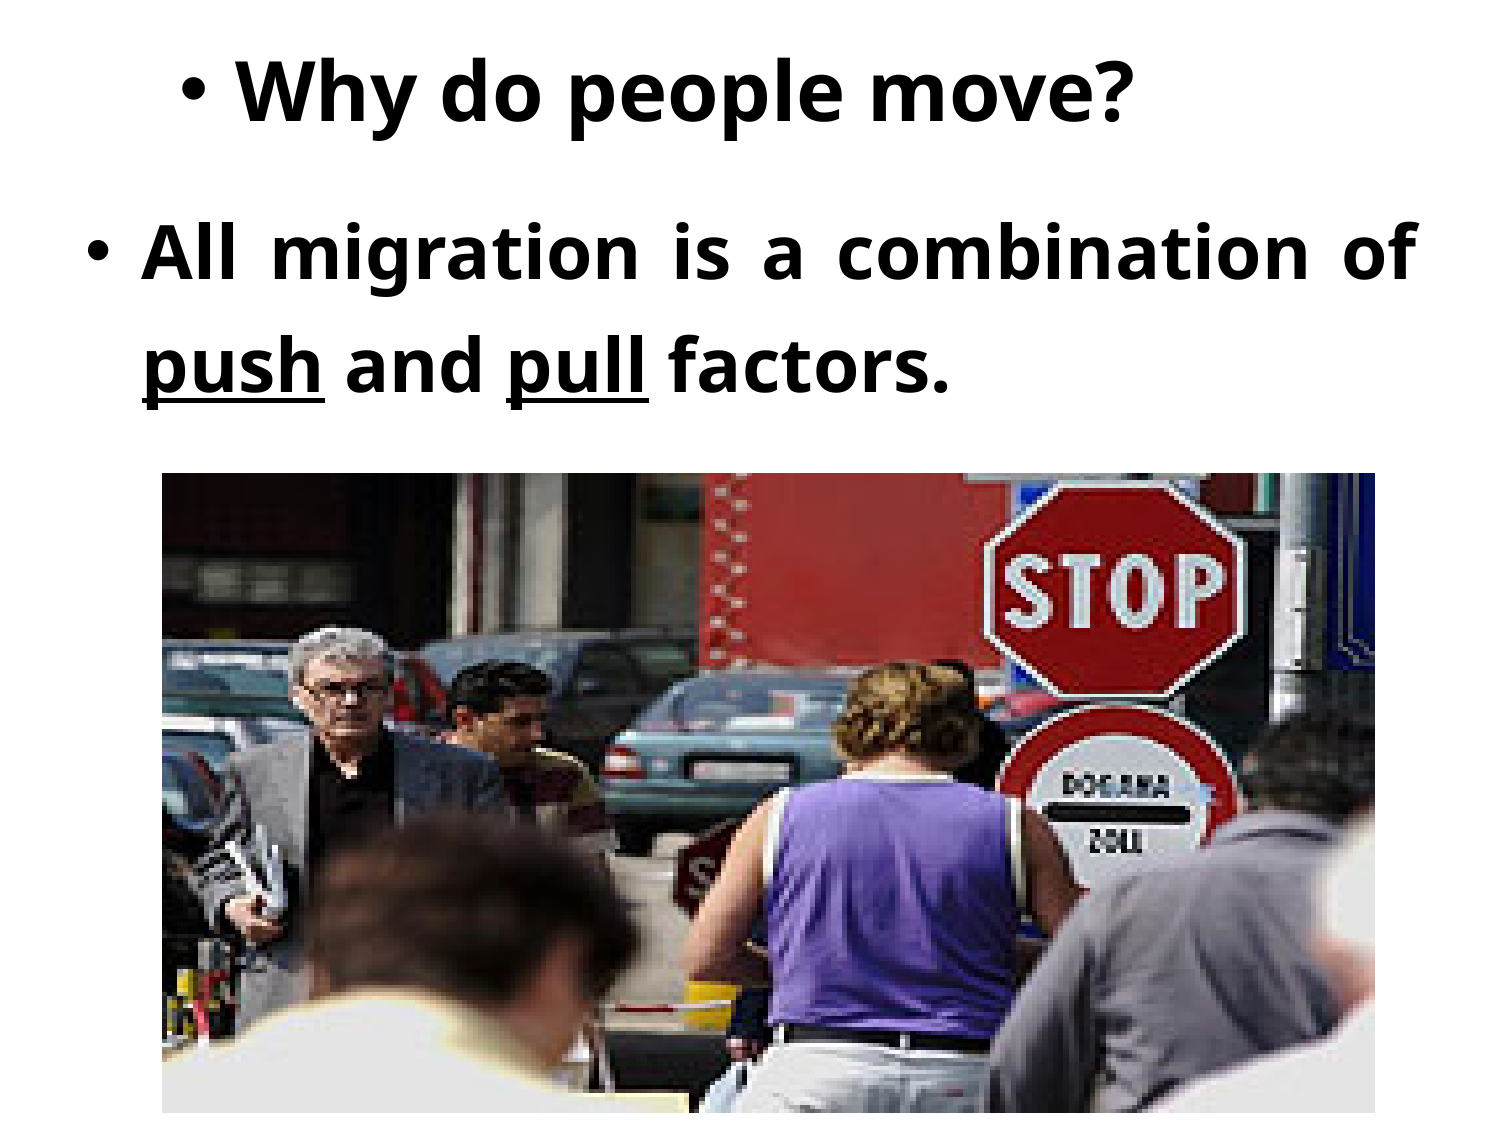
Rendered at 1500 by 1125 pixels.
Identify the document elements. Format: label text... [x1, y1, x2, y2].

text_box Why do people move? [164, 30, 1340, 146]
text_box All migration is a combination of push and pull factors. [70, 174, 1434, 388]
picture [162, 472, 1376, 1113]
